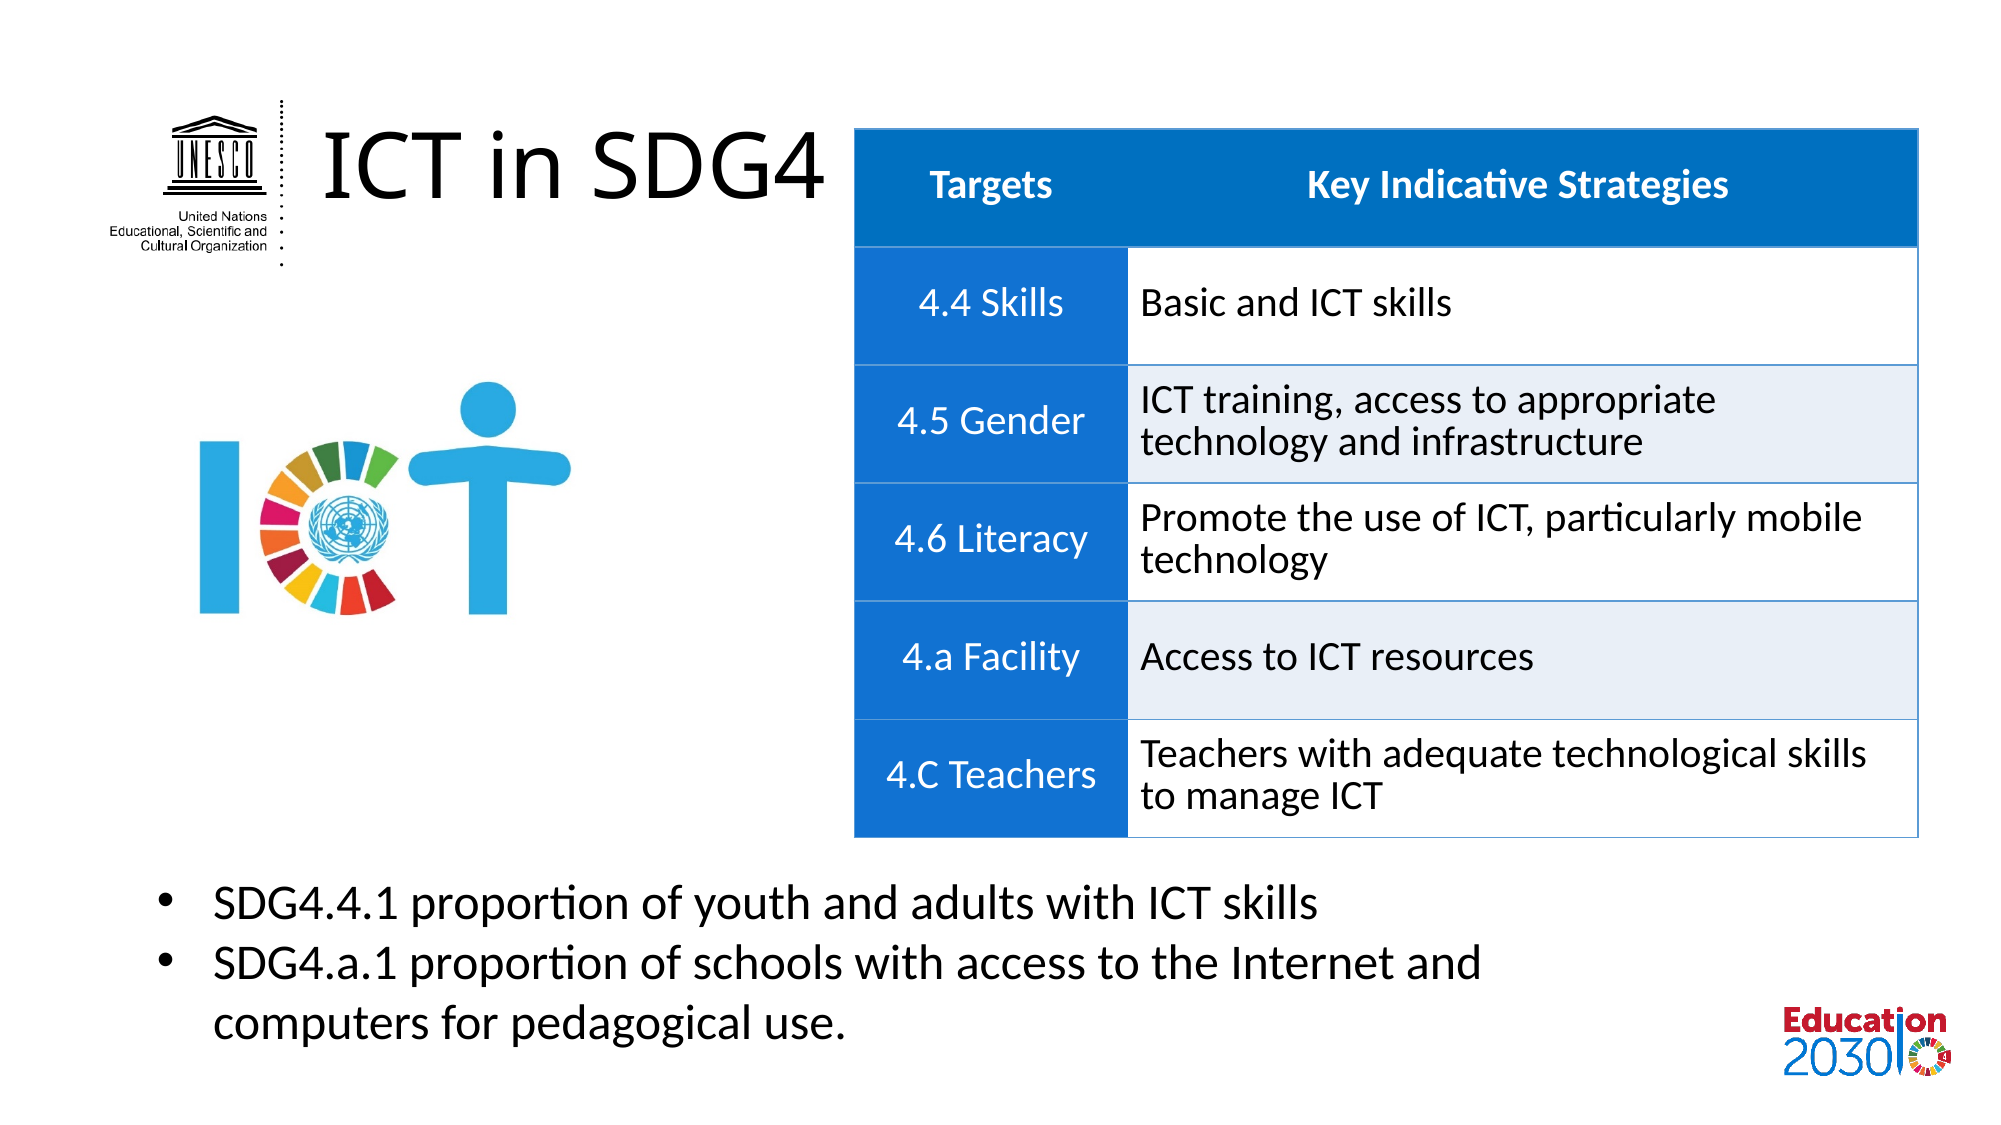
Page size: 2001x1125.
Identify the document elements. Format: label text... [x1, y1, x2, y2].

picture [166, 361, 604, 635]
table_cell 4.4 Skills [855, 248, 1128, 364]
table_header Key Indicative Strategies [1128, 130, 1917, 246]
table_cell Access to ICT resources [1128, 602, 1917, 719]
picture [1759, 981, 1976, 1101]
table_cell 4.5 Gender [855, 366, 1128, 482]
table_cell Teachers with adequate technological skills to manage ICT [1128, 720, 1917, 837]
table_cell 4.6 Literacy [855, 484, 1128, 600]
text_box SDG4.4.1 proportion of youth and adults with ICT skills SDG4.a.1 proportion of schools with access to the Internet and computers for pedagogical use. [142, 861, 1676, 1117]
table_cell Promote the use of ICT, particularly mobile technology [1128, 484, 1917, 600]
table_cell 4.a Facility [855, 602, 1128, 719]
text_box [589, 236, 1325, 861]
table_cell Basic and ICT skills [1128, 248, 1917, 364]
table_header Targets [855, 130, 1128, 246]
table_cell ICT training, access to appropriate technology and infrastructure [1128, 366, 1917, 482]
table_cell 4.C Teachers [855, 720, 1128, 837]
title ICT in SDG4 [307, 59, 1846, 278]
